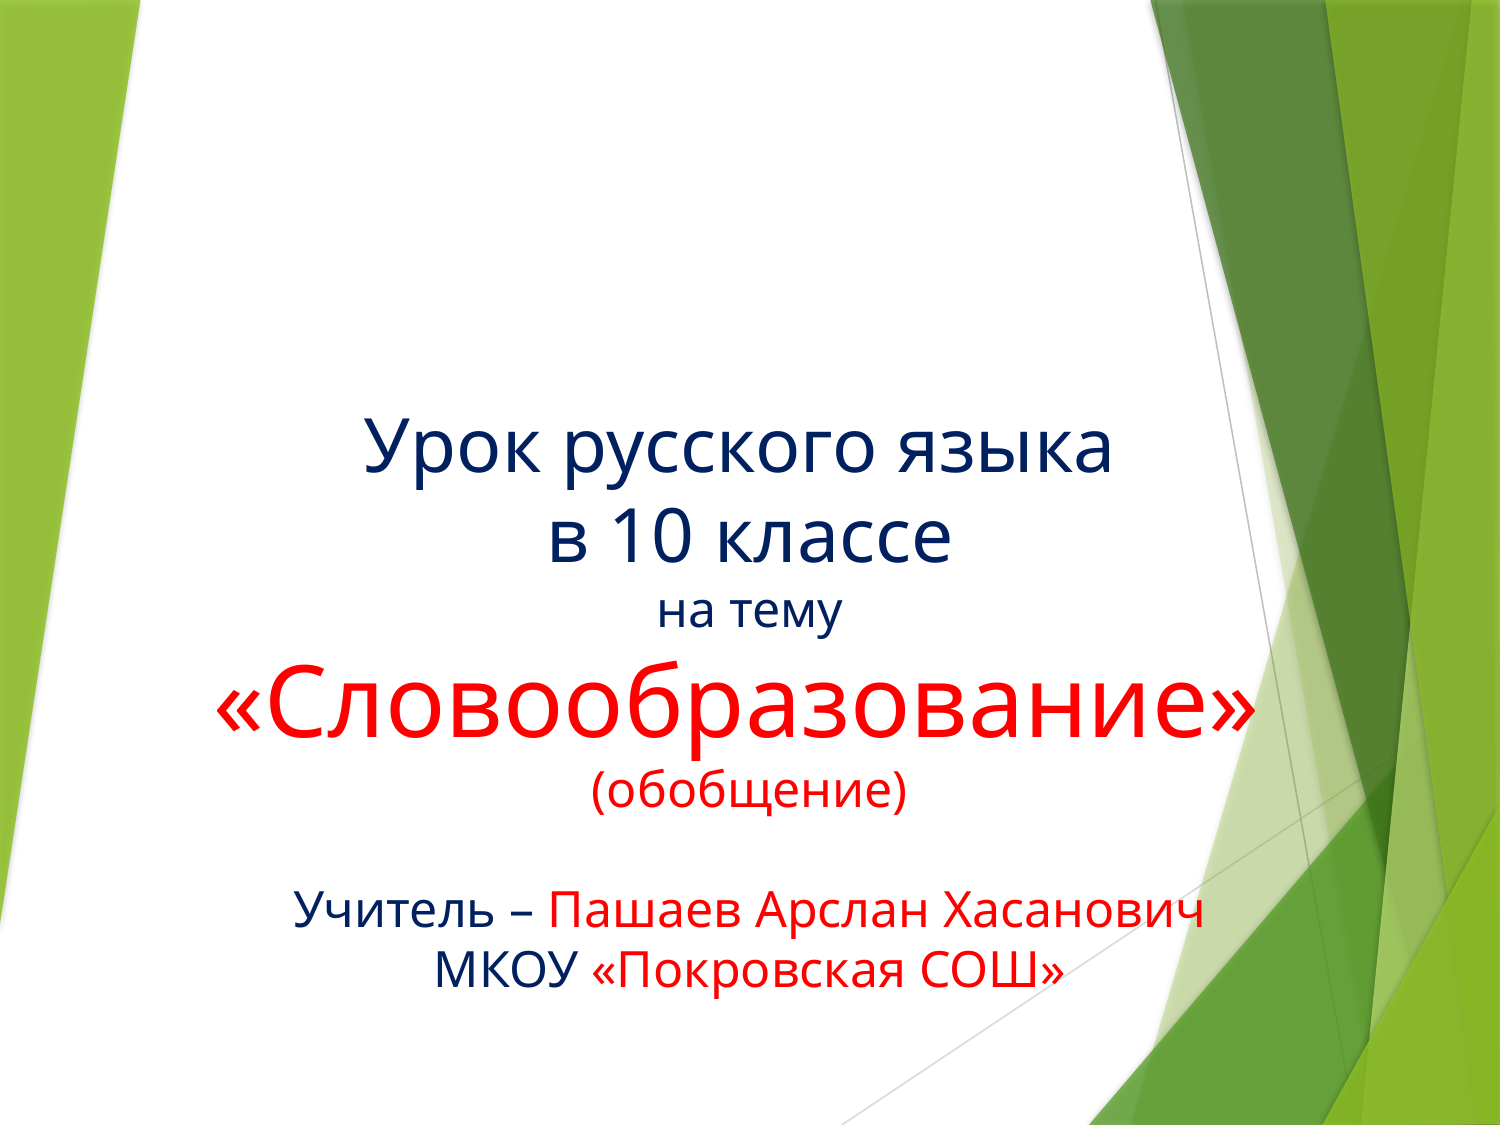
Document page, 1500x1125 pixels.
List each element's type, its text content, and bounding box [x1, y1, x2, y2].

title Урок русского языка в 10 классе на тему «Словообразование» (обобщение) Учитель – Пашаев Арслан Хасанович МКОУ «Покровская СОШ» [0, 0, 1500, 1125]
